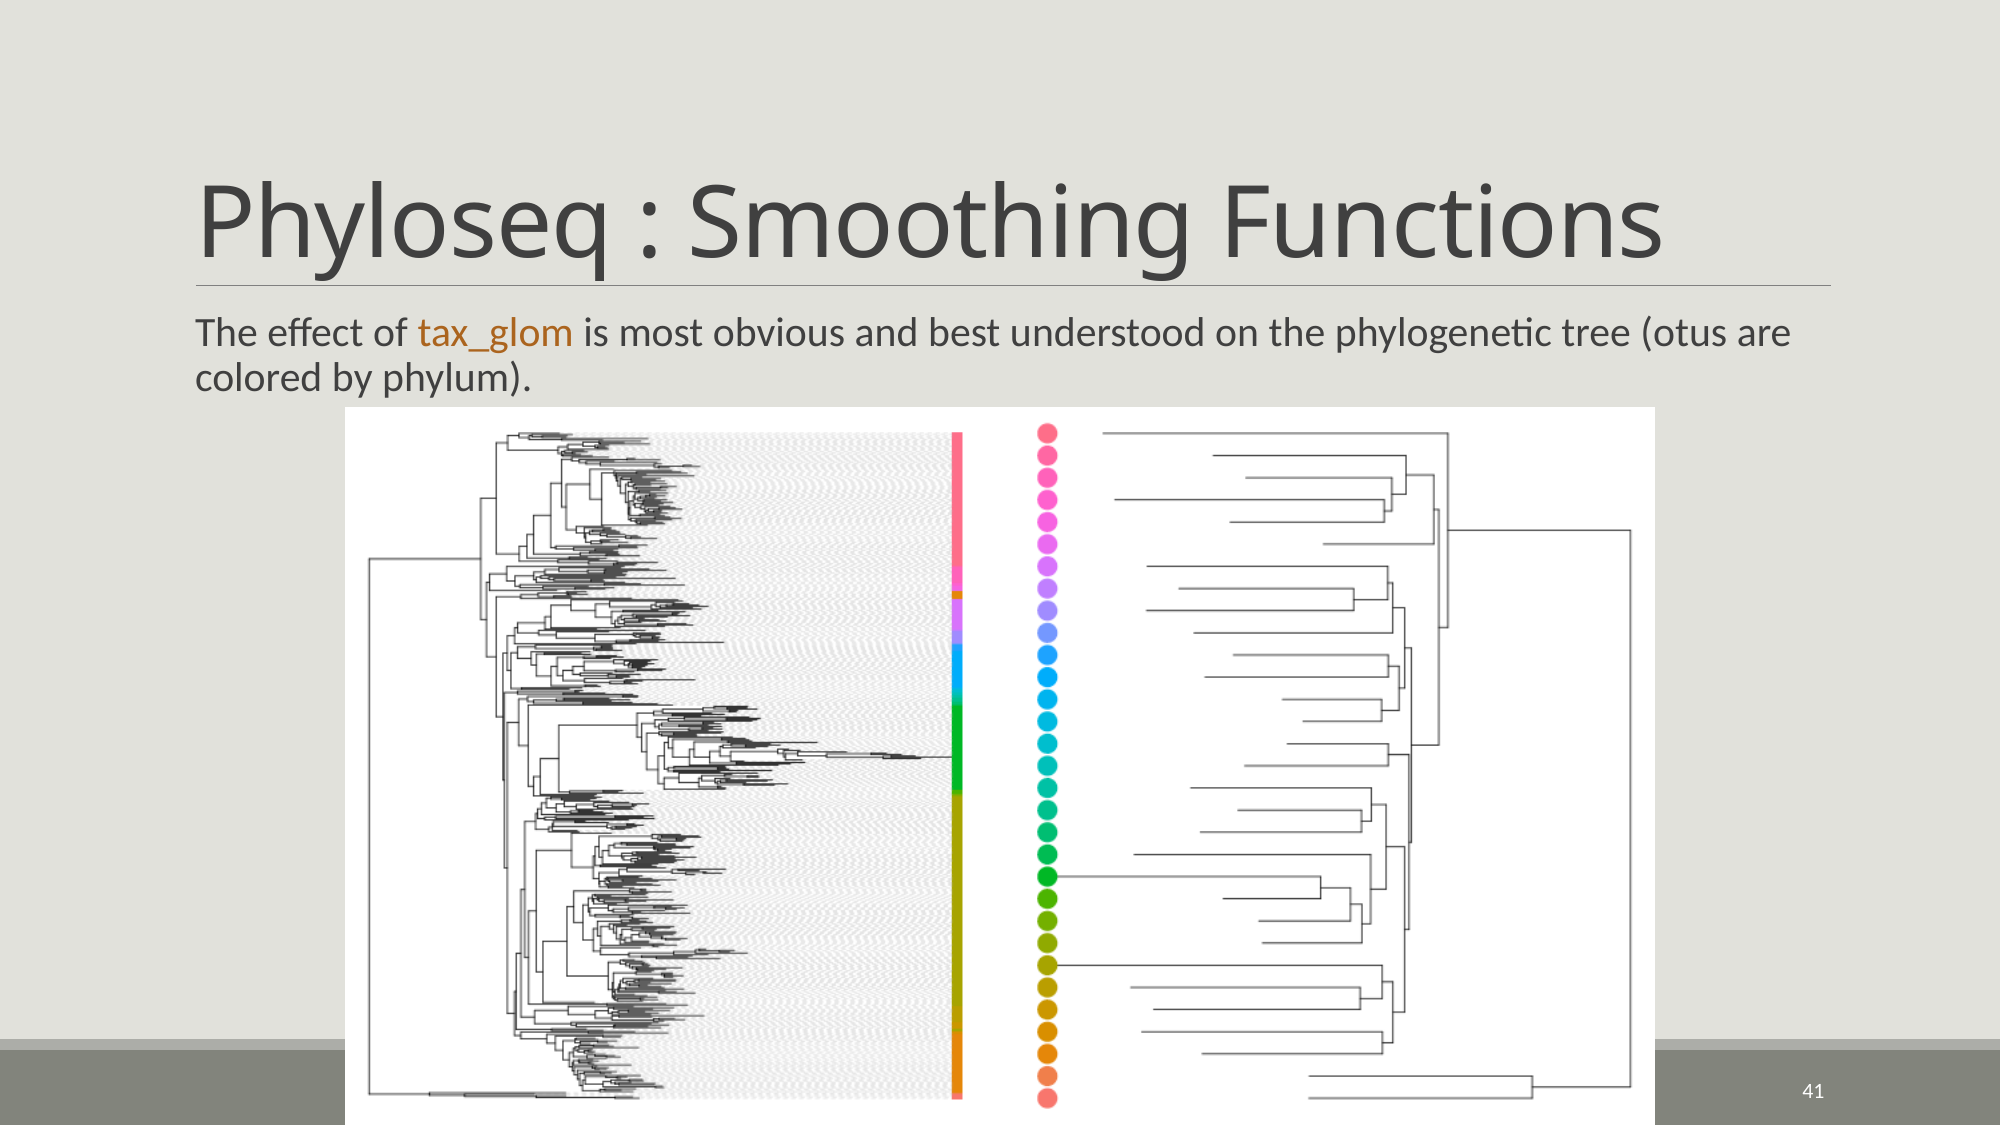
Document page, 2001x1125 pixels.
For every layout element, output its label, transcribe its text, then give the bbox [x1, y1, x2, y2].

list The effect of tax_glom is most obvious and best understood on the phylogenetic tree (otus are colored by phylum). [180, 302, 1830, 1041]
slide_number 41 [1664, 1059, 1840, 1120]
picture [344, 407, 1656, 1125]
title Phyloseq : Smoothing Functions [180, 47, 1830, 285]
